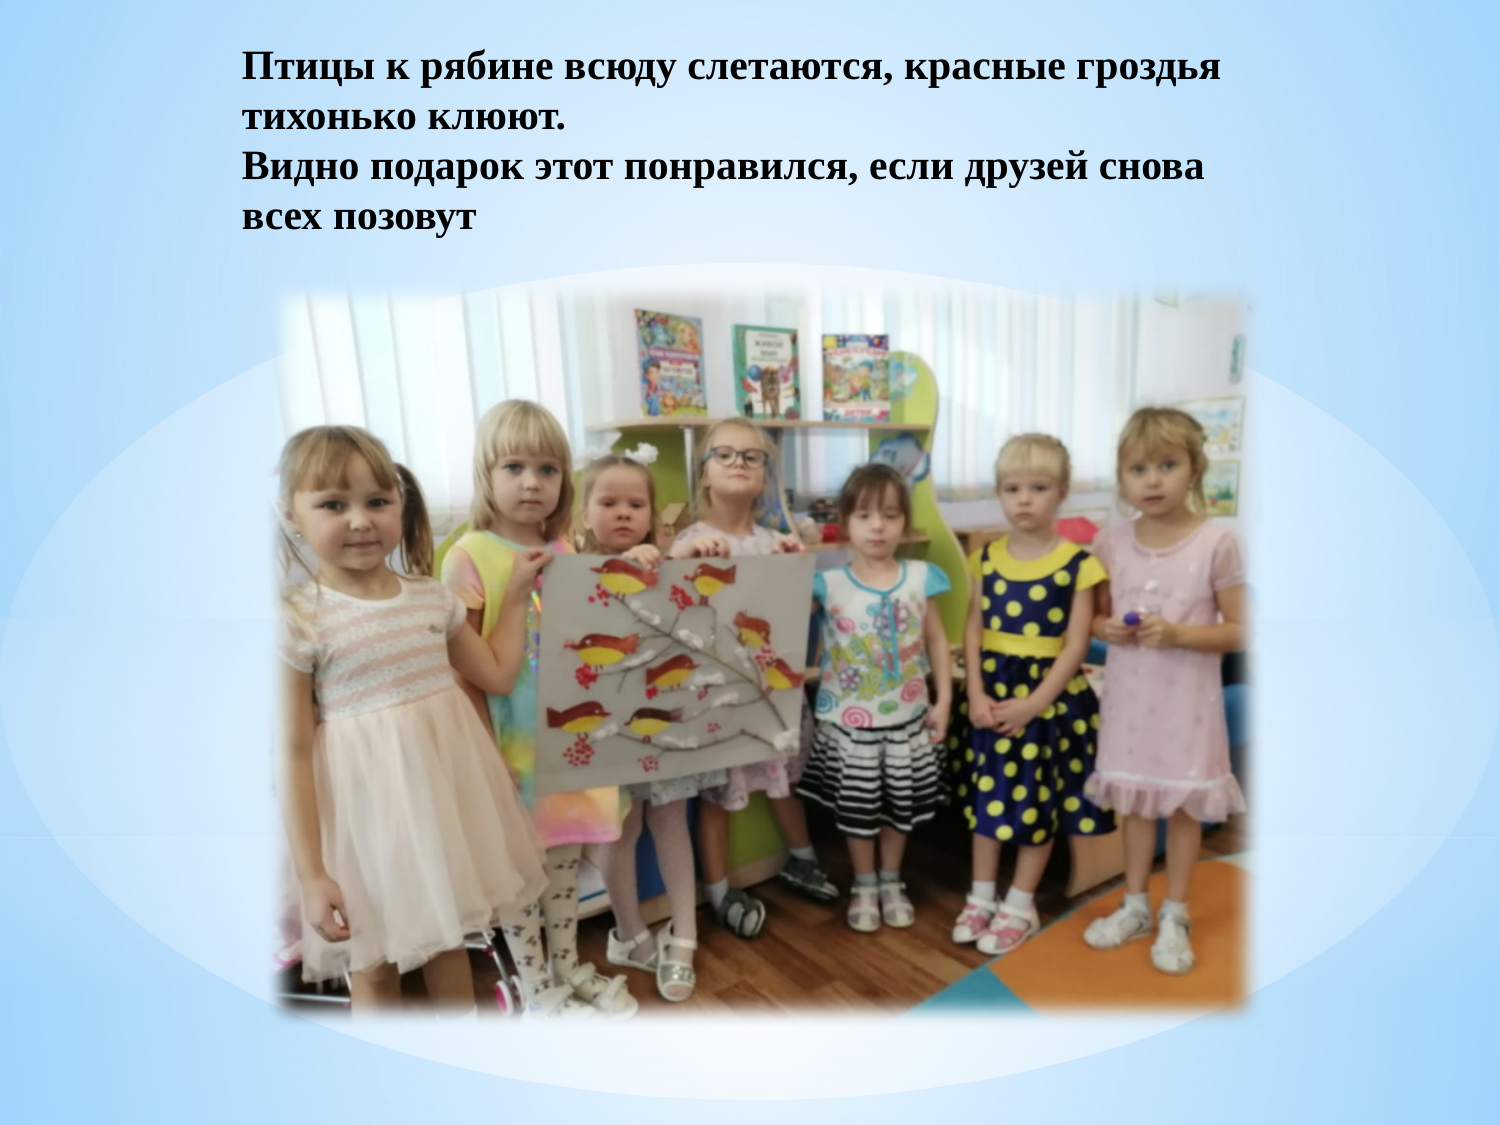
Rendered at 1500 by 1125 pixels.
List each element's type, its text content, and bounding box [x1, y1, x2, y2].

picture [265, 278, 1264, 1028]
text_box Птицы к рябине всюду слетаются, красные гроздья тихонько клюют. Видно подарок этот понравился, если друзей снова всех позовут [227, 29, 1303, 245]
